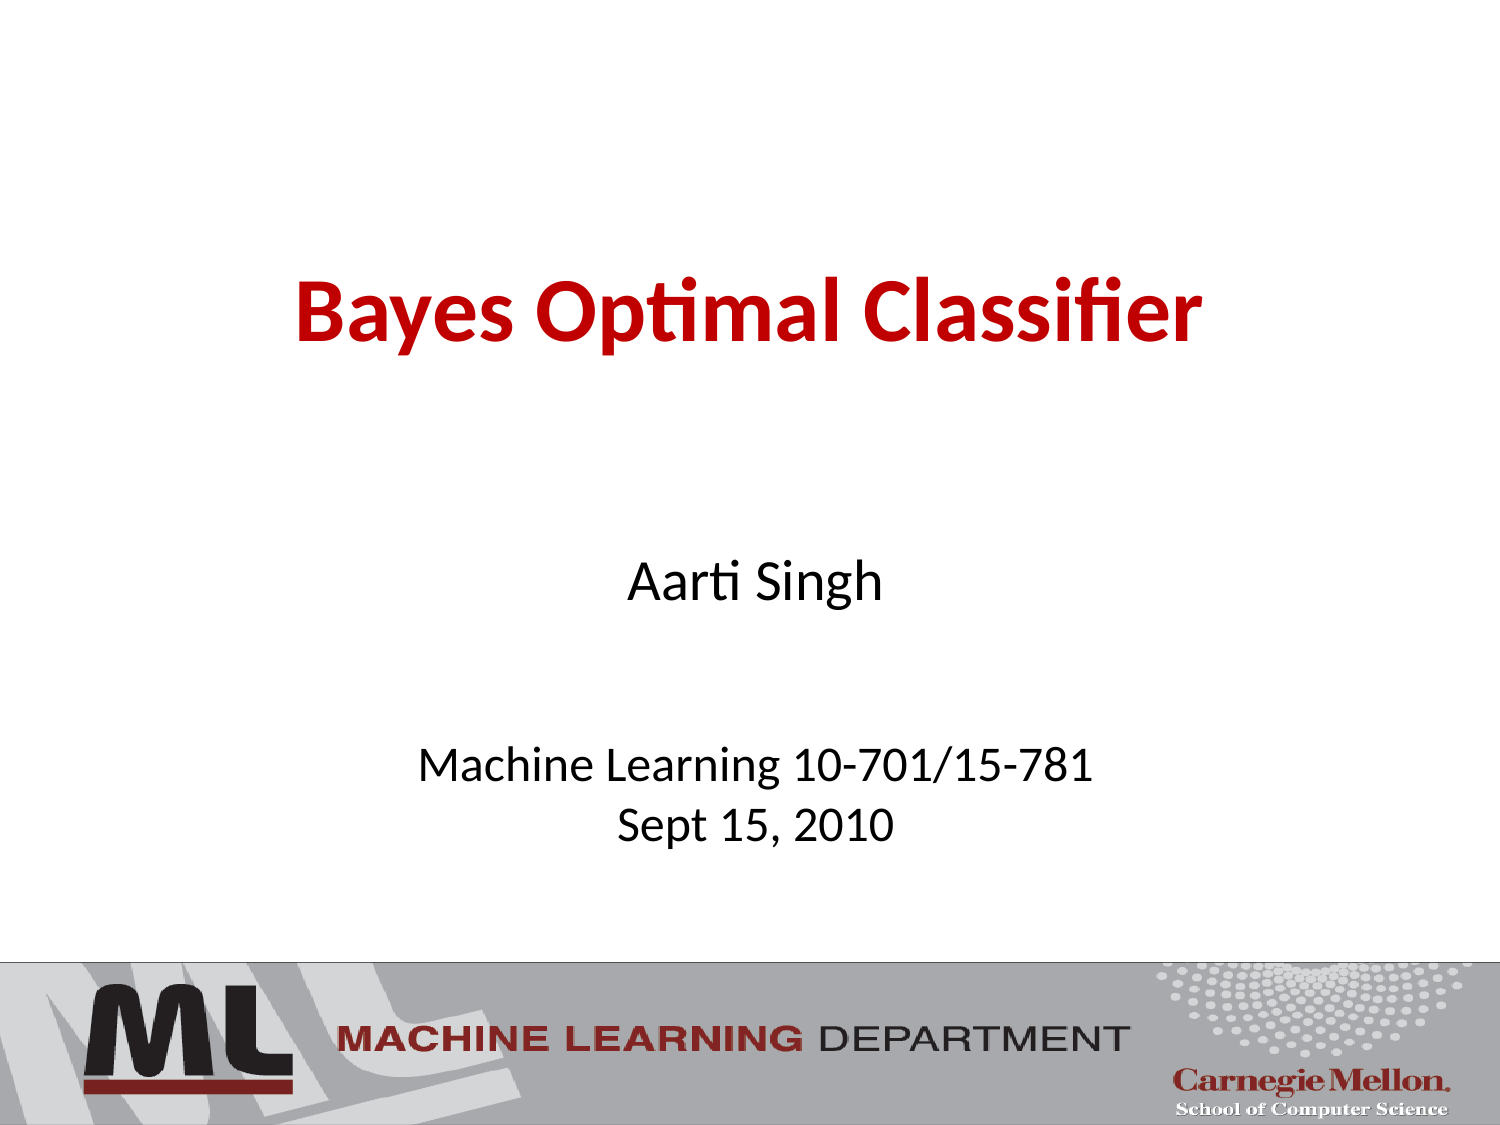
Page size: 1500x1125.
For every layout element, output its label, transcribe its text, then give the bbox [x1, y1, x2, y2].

picture [0, 962, 1500, 1125]
text_box Aarti Singh Machine Learning 10-701/15-781 Sept 15, 2010 [402, 534, 1109, 860]
title Bayes Optimal Classifier [75, 183, 1425, 425]
